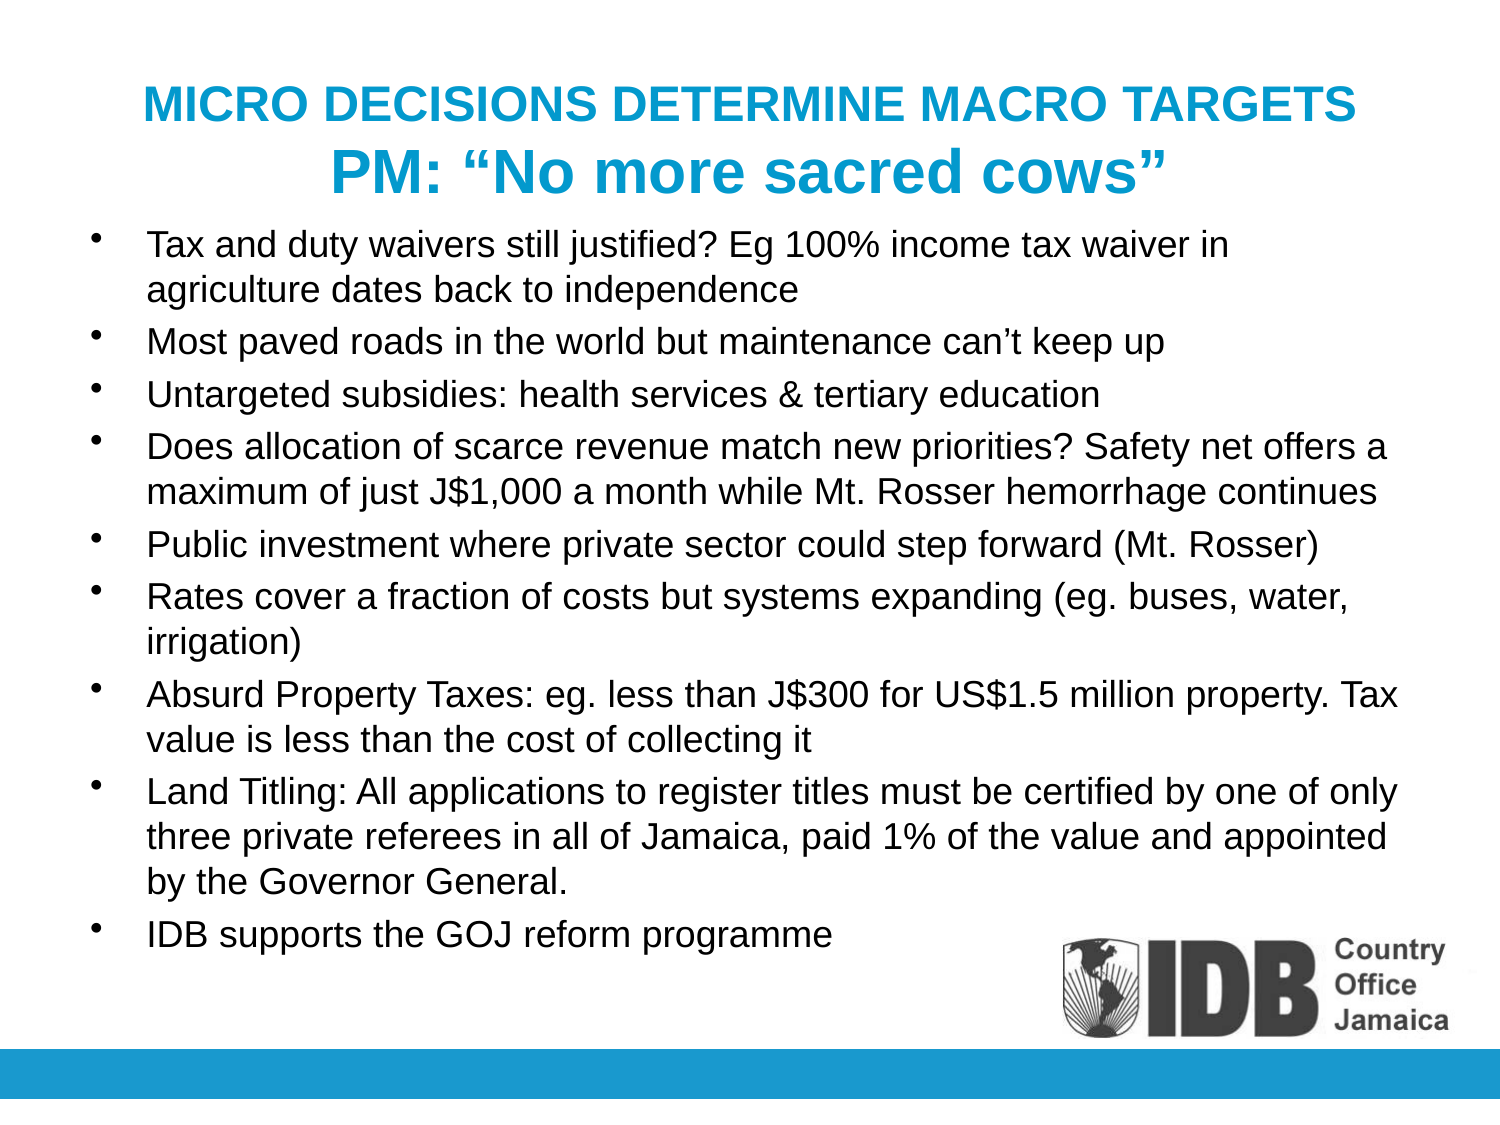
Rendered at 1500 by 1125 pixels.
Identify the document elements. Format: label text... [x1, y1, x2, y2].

list Tax and duty waivers still justified? Eg 100% income tax waiver in agriculture dates back to independence Most paved roads in the world but maintenance can’t keep up Untargeted subsidies: health services & tertiary education Does allocation of scarce revenue match new priorities? Safety net offers a maximum of just J$1,000 a month while Mt. Rosser hemorrhage continues Public investment where private sector could step forward (Mt. Rosser) Rates cover a fraction of costs but systems expanding (eg. buses, water, irrigation) Absurd Property Taxes: eg. less than J$300 for US$1.5 million property. Tax value is less than the cost of collecting it Land Titling: All applications to register titles must be certified by one of only three private referees in all of Jamaica, paid 1% of the value and appointed by the Governor General. IDB supports the GOJ reform programme [74, 212, 1426, 1001]
picture [0, 1049, 1500, 1099]
title MICRO DECISIONS DETERMINE MACRO TARGETS PM: “No more sacred cows” [74, 44, 1426, 212]
picture [1062, 937, 1477, 1039]
